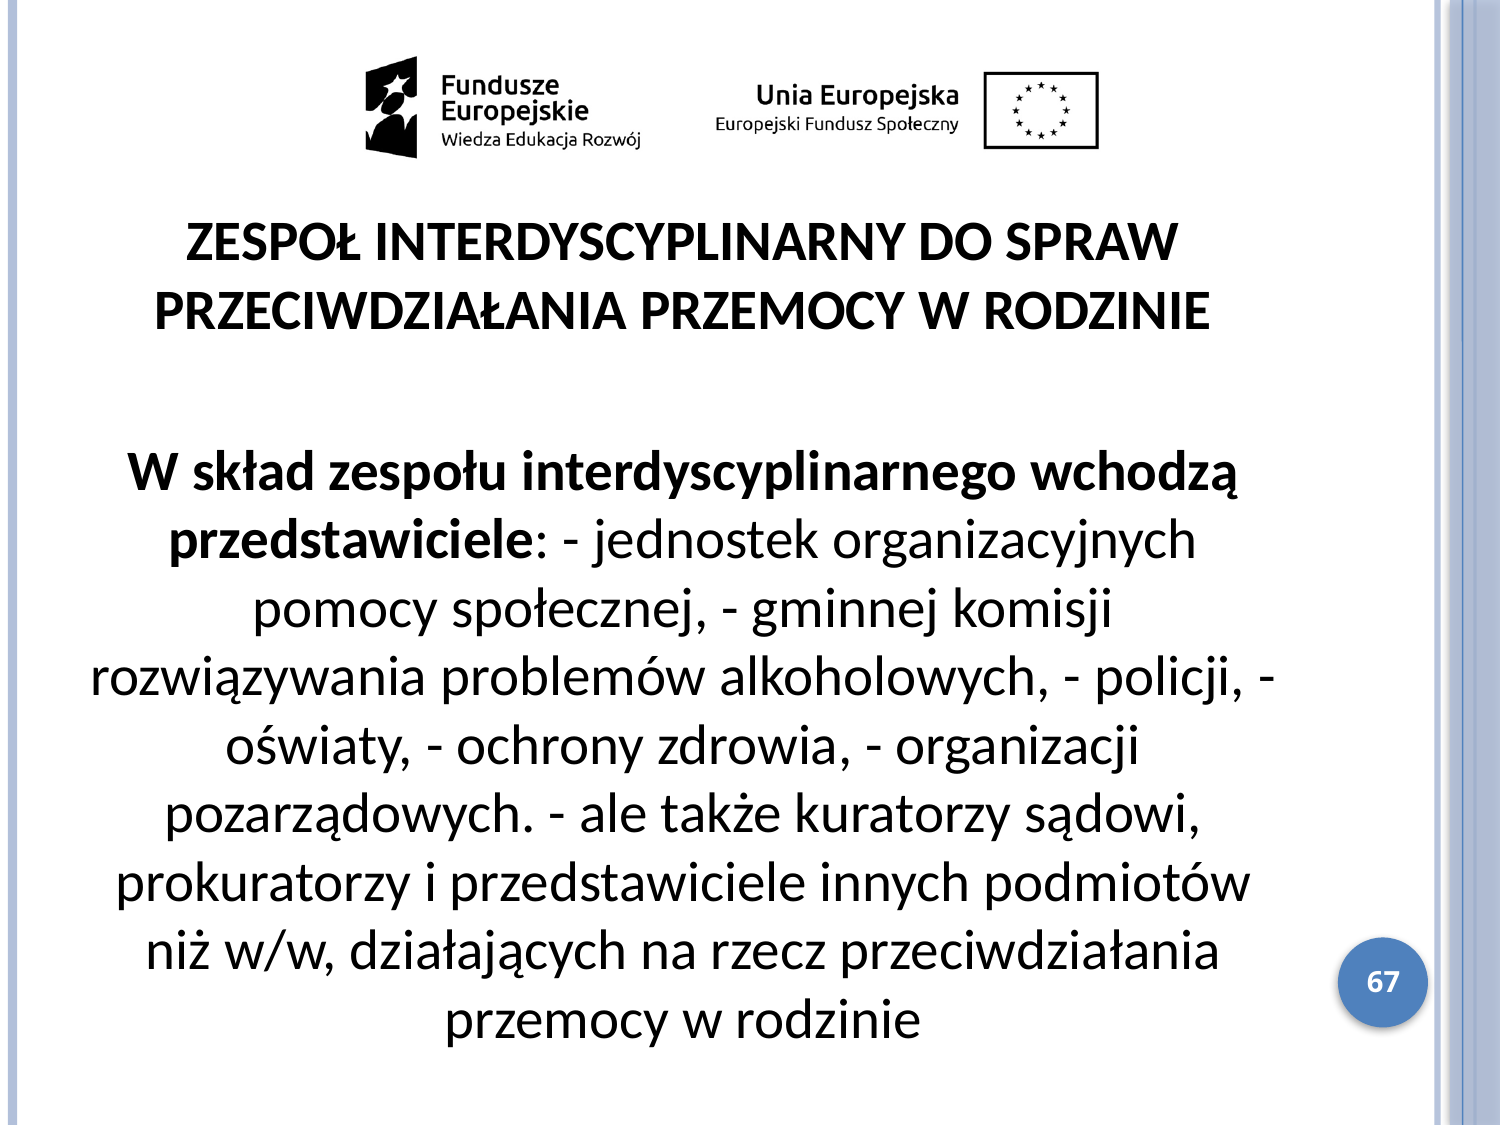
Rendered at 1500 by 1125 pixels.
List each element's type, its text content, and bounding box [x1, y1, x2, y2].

picture [340, 30, 1124, 184]
slide_number 67 [1333, 940, 1434, 1027]
list ZESPOŁ INTERDYSCYPLINARNY DO SPRAW PRZECIWDZIAŁANIA PRZEMOCY W RODZINIE W skład zespołu interdyscyplinarnego wchodzą przedstawiciele: - jednostek organizacyjnych pomocy społecznej, - gminnej komisji rozwiązywania problemów alkoholowych, - policji, - oświaty, - ochrony zdrowia, - organizacji pozarządowych. - ale także kuratorzy sądowi, prokuratorzy i przedstawiciele innych podmiotów niż w/w, działających na rzecz przeciwdziałania przemocy w rodzinie [66, 196, 1300, 1062]
